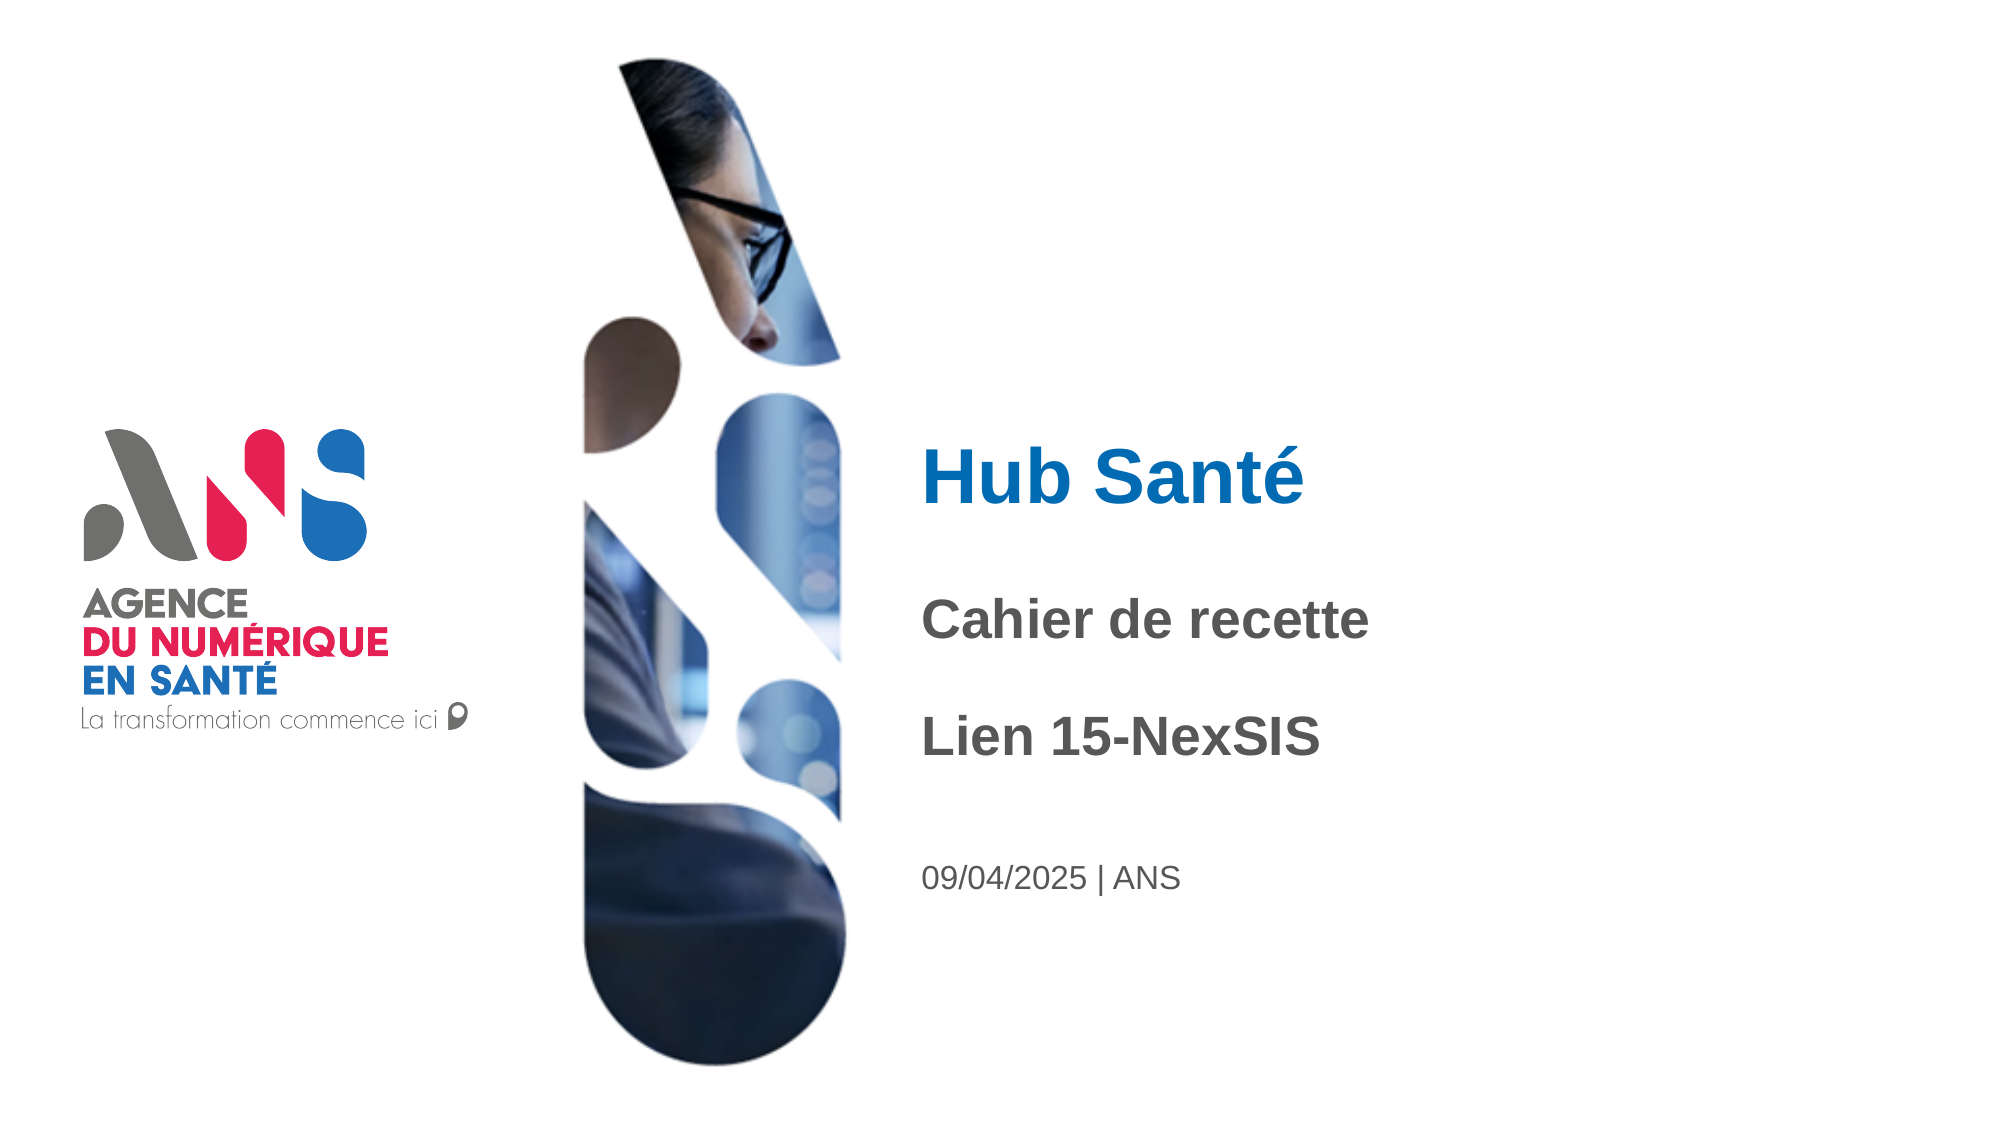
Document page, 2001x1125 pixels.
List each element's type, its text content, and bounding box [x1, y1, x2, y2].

picture [560, 48, 859, 1077]
list Cahier de recette Lien 15-NexSIS [921, 583, 1954, 729]
title Hub Santé [921, 368, 1912, 583]
list 09/04/2025 | ANS [921, 856, 1912, 941]
picture [82, 429, 468, 730]
